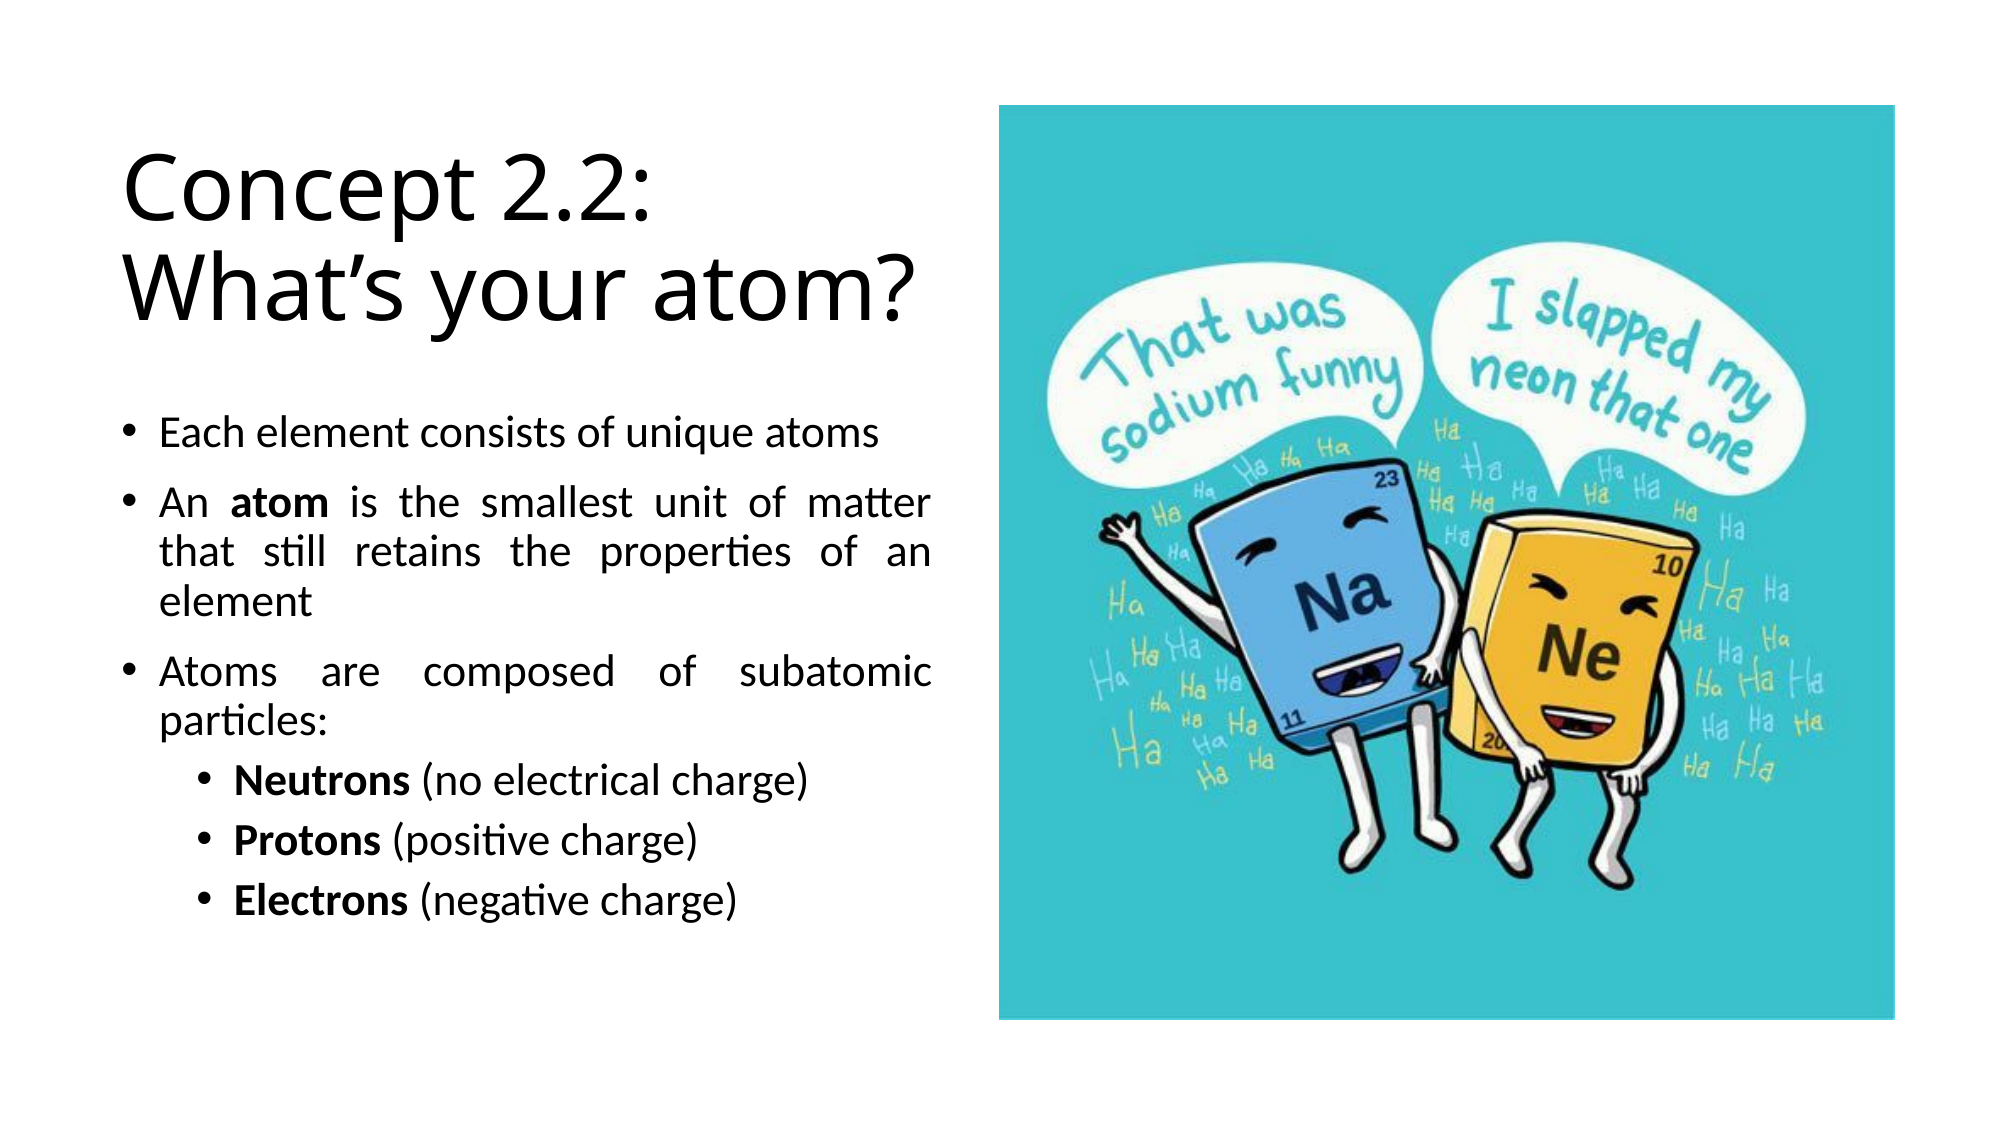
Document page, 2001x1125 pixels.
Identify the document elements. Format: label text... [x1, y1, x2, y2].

list Each element consists of unique atoms An atom is the smallest unit of matter that still retains the properties of an element Atoms are composed of subatomic particles: Neutrons (no electrical charge) Protons (positive charge) Electrons (negative charge) [106, 399, 948, 1021]
title Concept 2.2: What’s your atom? [106, 103, 948, 379]
picture [999, 104, 1895, 1020]
